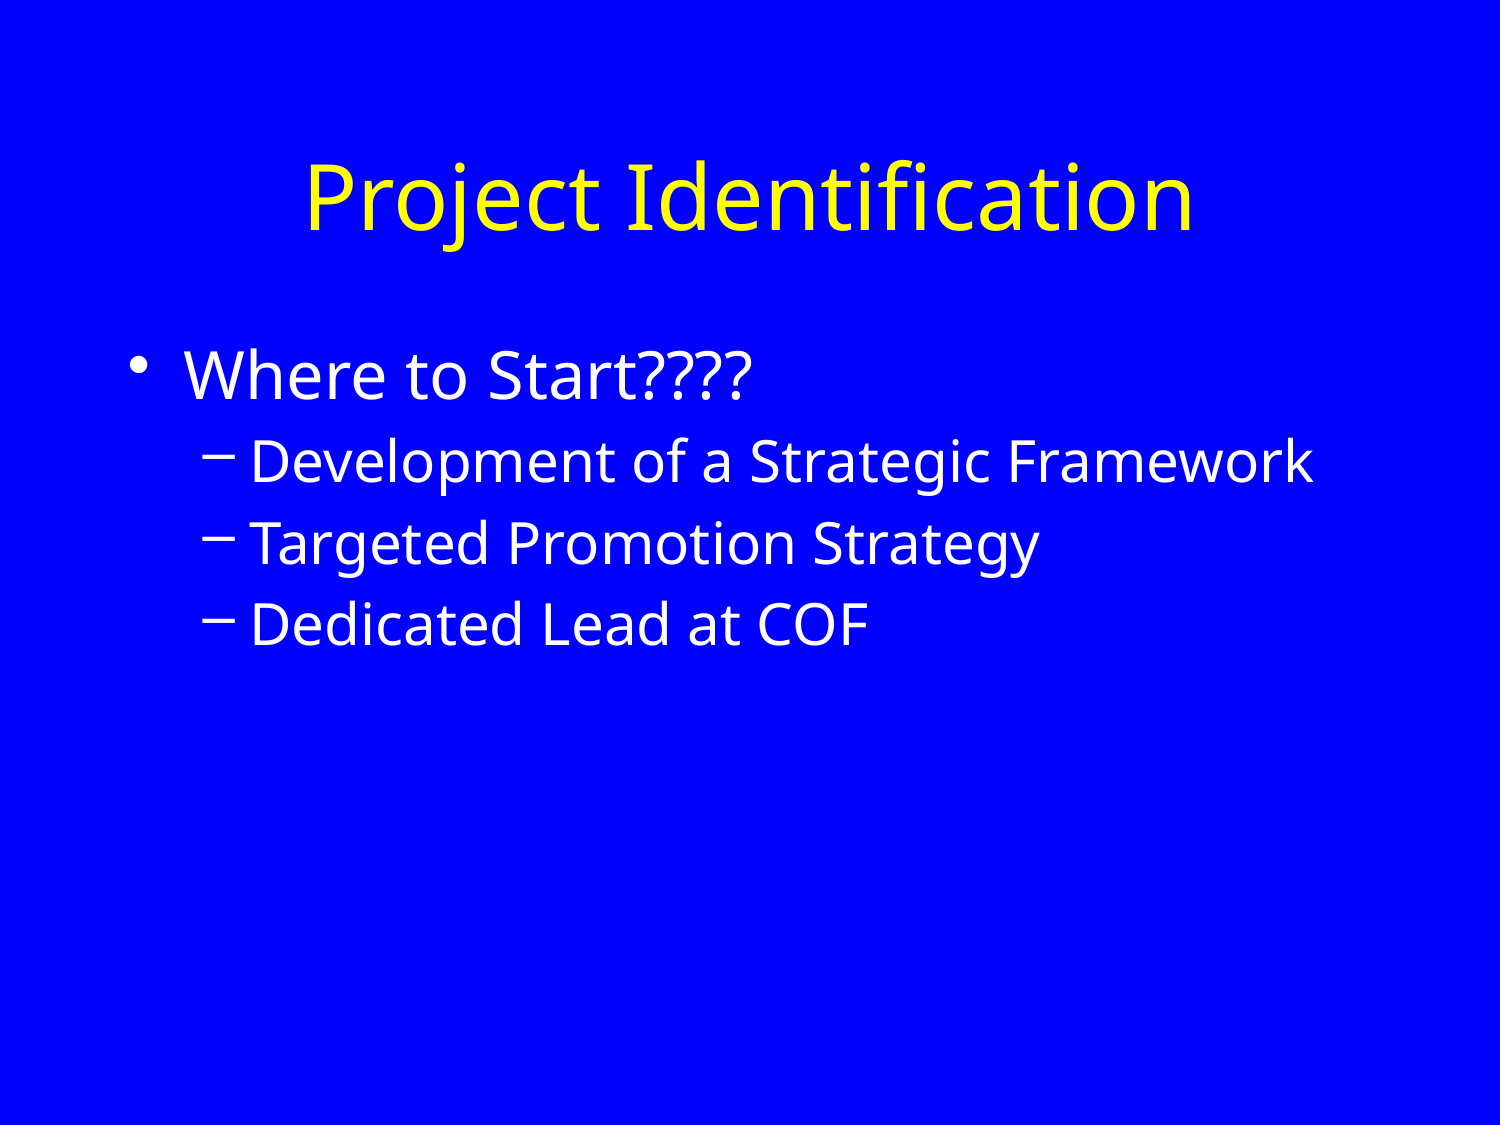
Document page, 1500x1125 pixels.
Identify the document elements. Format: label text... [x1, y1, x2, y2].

title Project Identification [112, 99, 1388, 288]
list Where to Start???? Development of a Strategic Framework Targeted Promotion Strategy Dedicated Lead at COF [112, 324, 1388, 1001]
